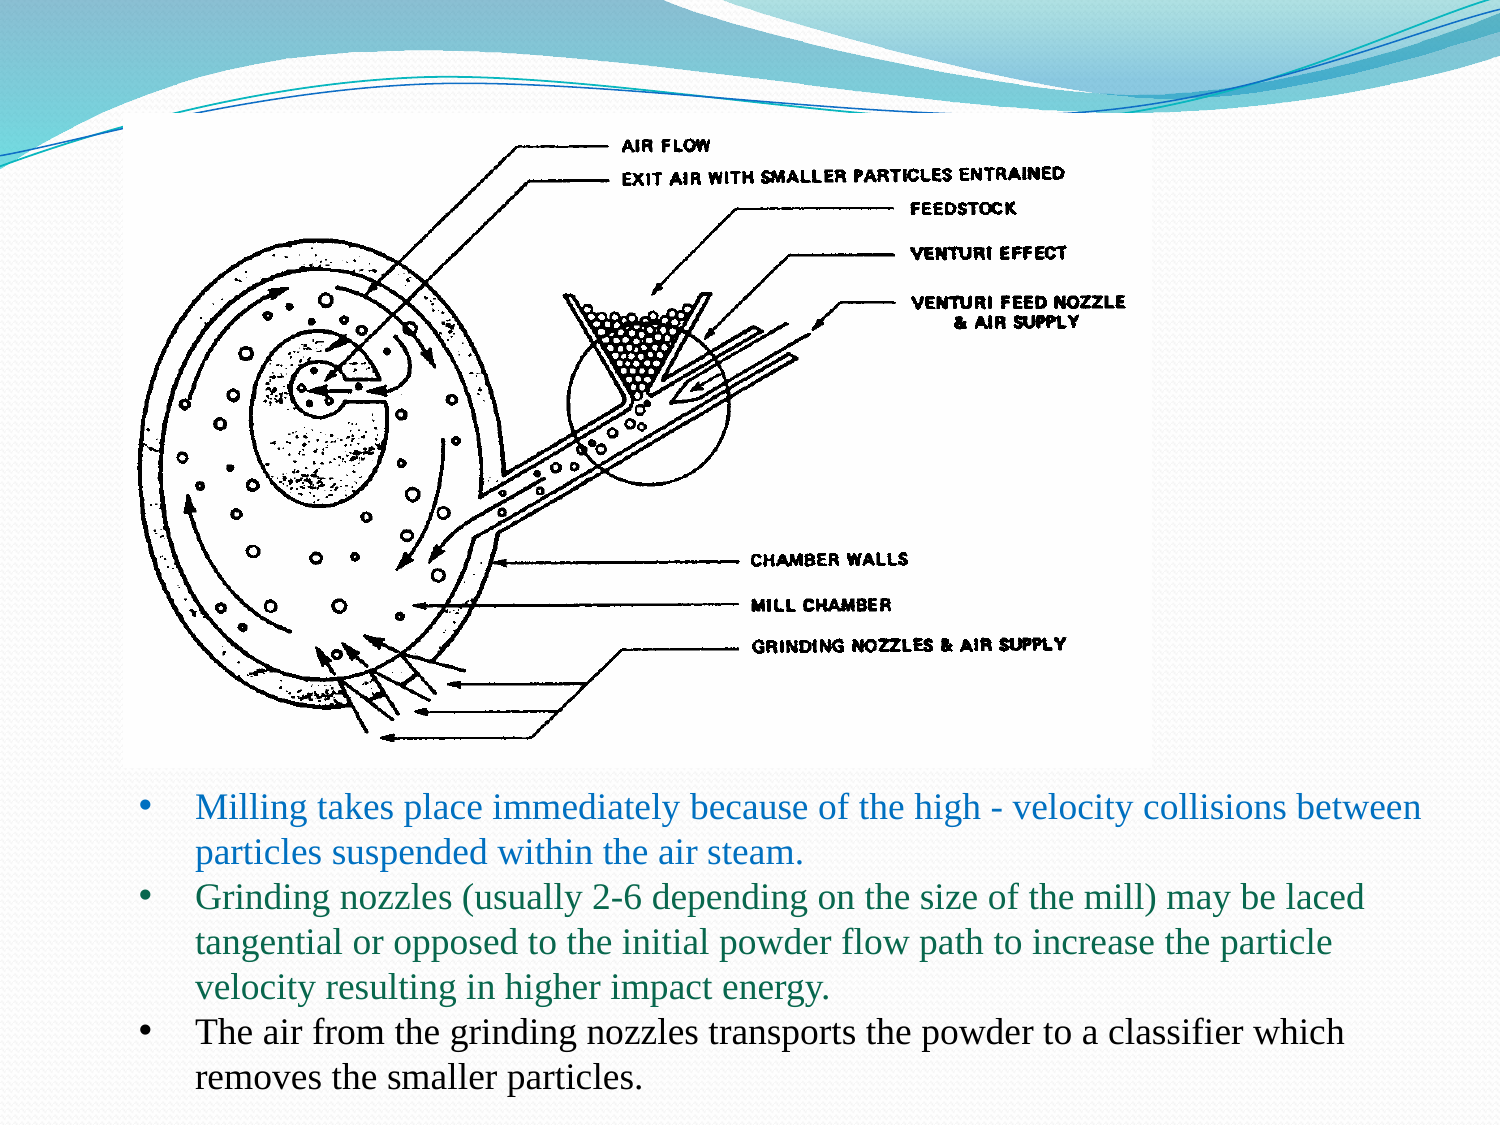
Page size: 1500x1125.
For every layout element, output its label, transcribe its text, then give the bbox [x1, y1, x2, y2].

picture [123, 113, 1152, 768]
text_box Milling takes place immediately because of the high - velocity collisions between particles suspended within the air steam. Grinding nozzles (usually 2-6 depending on the size of the mill) may be laced tangential or opposed to the initial powder flow path to increase the particle velocity resulting in higher impact energy. The air from the grinding nozzles transports the powder to a classifier which removes the smaller particles. [123, 775, 1447, 1125]
table_cell Theory and mechanisms of size reduction [123, 775, 1154, 779]
